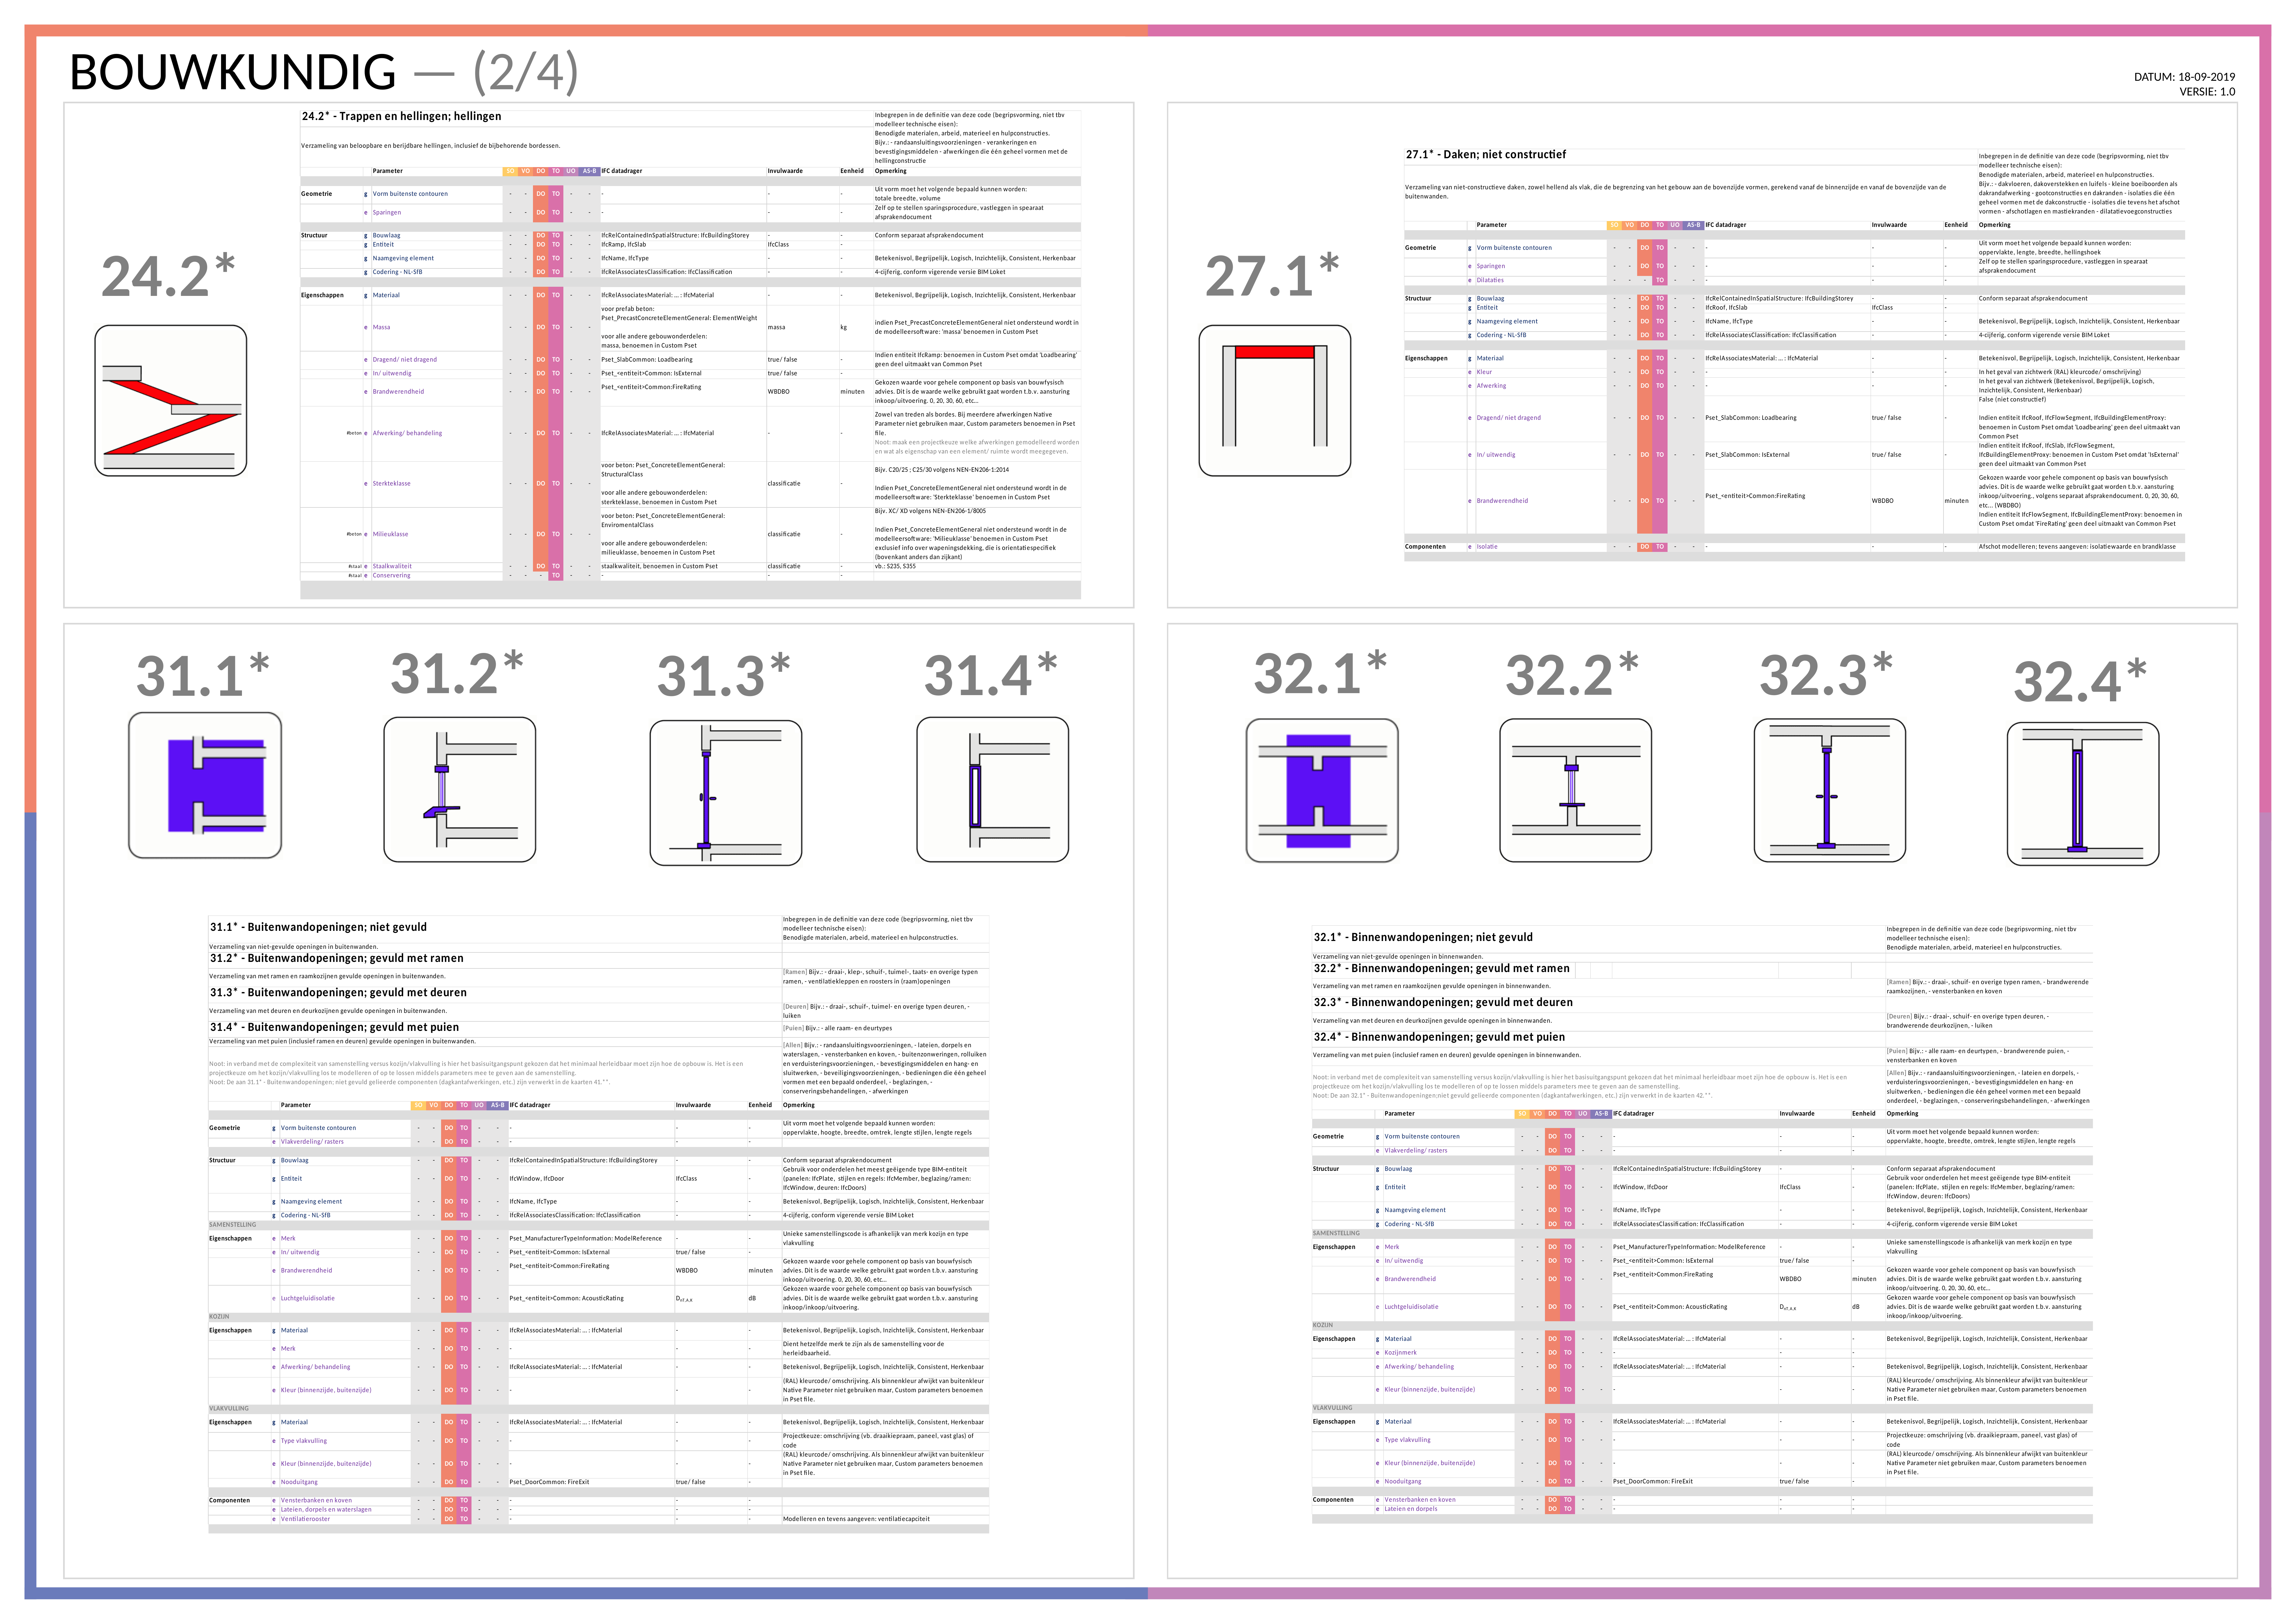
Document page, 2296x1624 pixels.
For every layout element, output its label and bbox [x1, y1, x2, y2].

text_box [1311, 925, 2094, 1524]
text_box [208, 915, 990, 1534]
text_box [127, 630, 1070, 867]
text_box [24, 24, 2271, 1599]
text_box [300, 110, 1082, 600]
text_box [93, 232, 248, 478]
text_box [1197, 232, 1352, 478]
text_box [1404, 148, 2186, 562]
text_box [1245, 630, 2160, 867]
